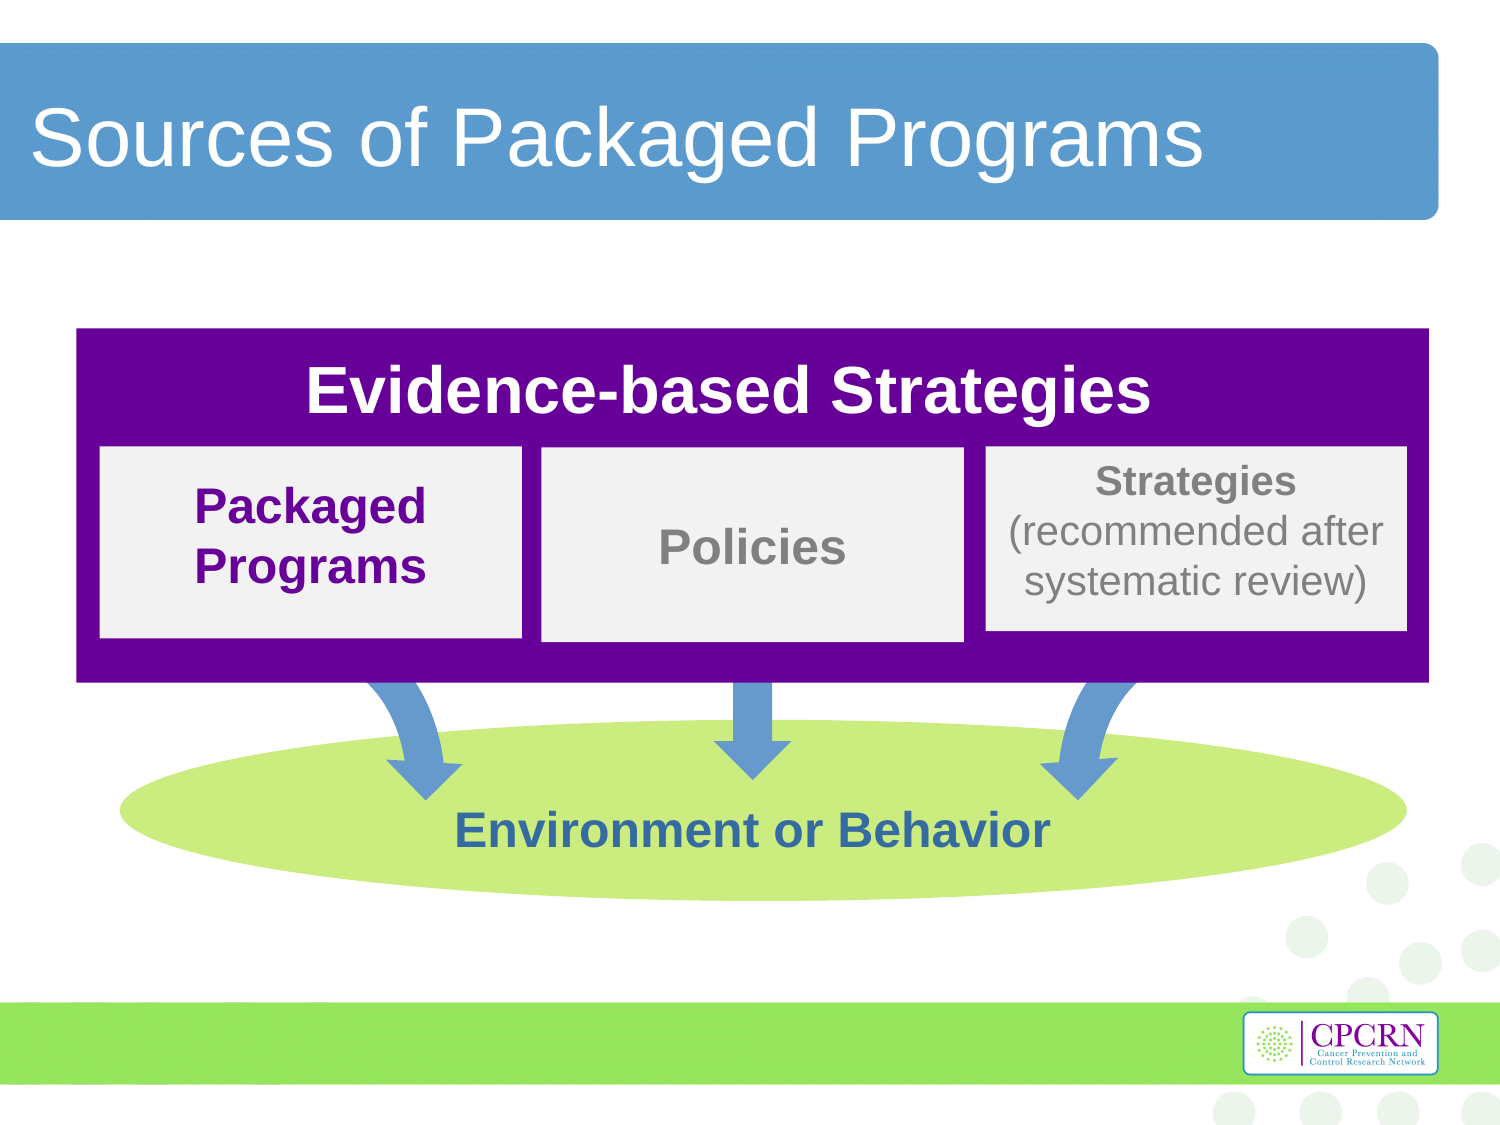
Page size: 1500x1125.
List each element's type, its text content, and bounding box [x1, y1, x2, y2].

title Sources of Packaged Programs [14, 45, 1444, 222]
picture [0, 0, 1500, 1125]
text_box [76, 328, 1430, 985]
